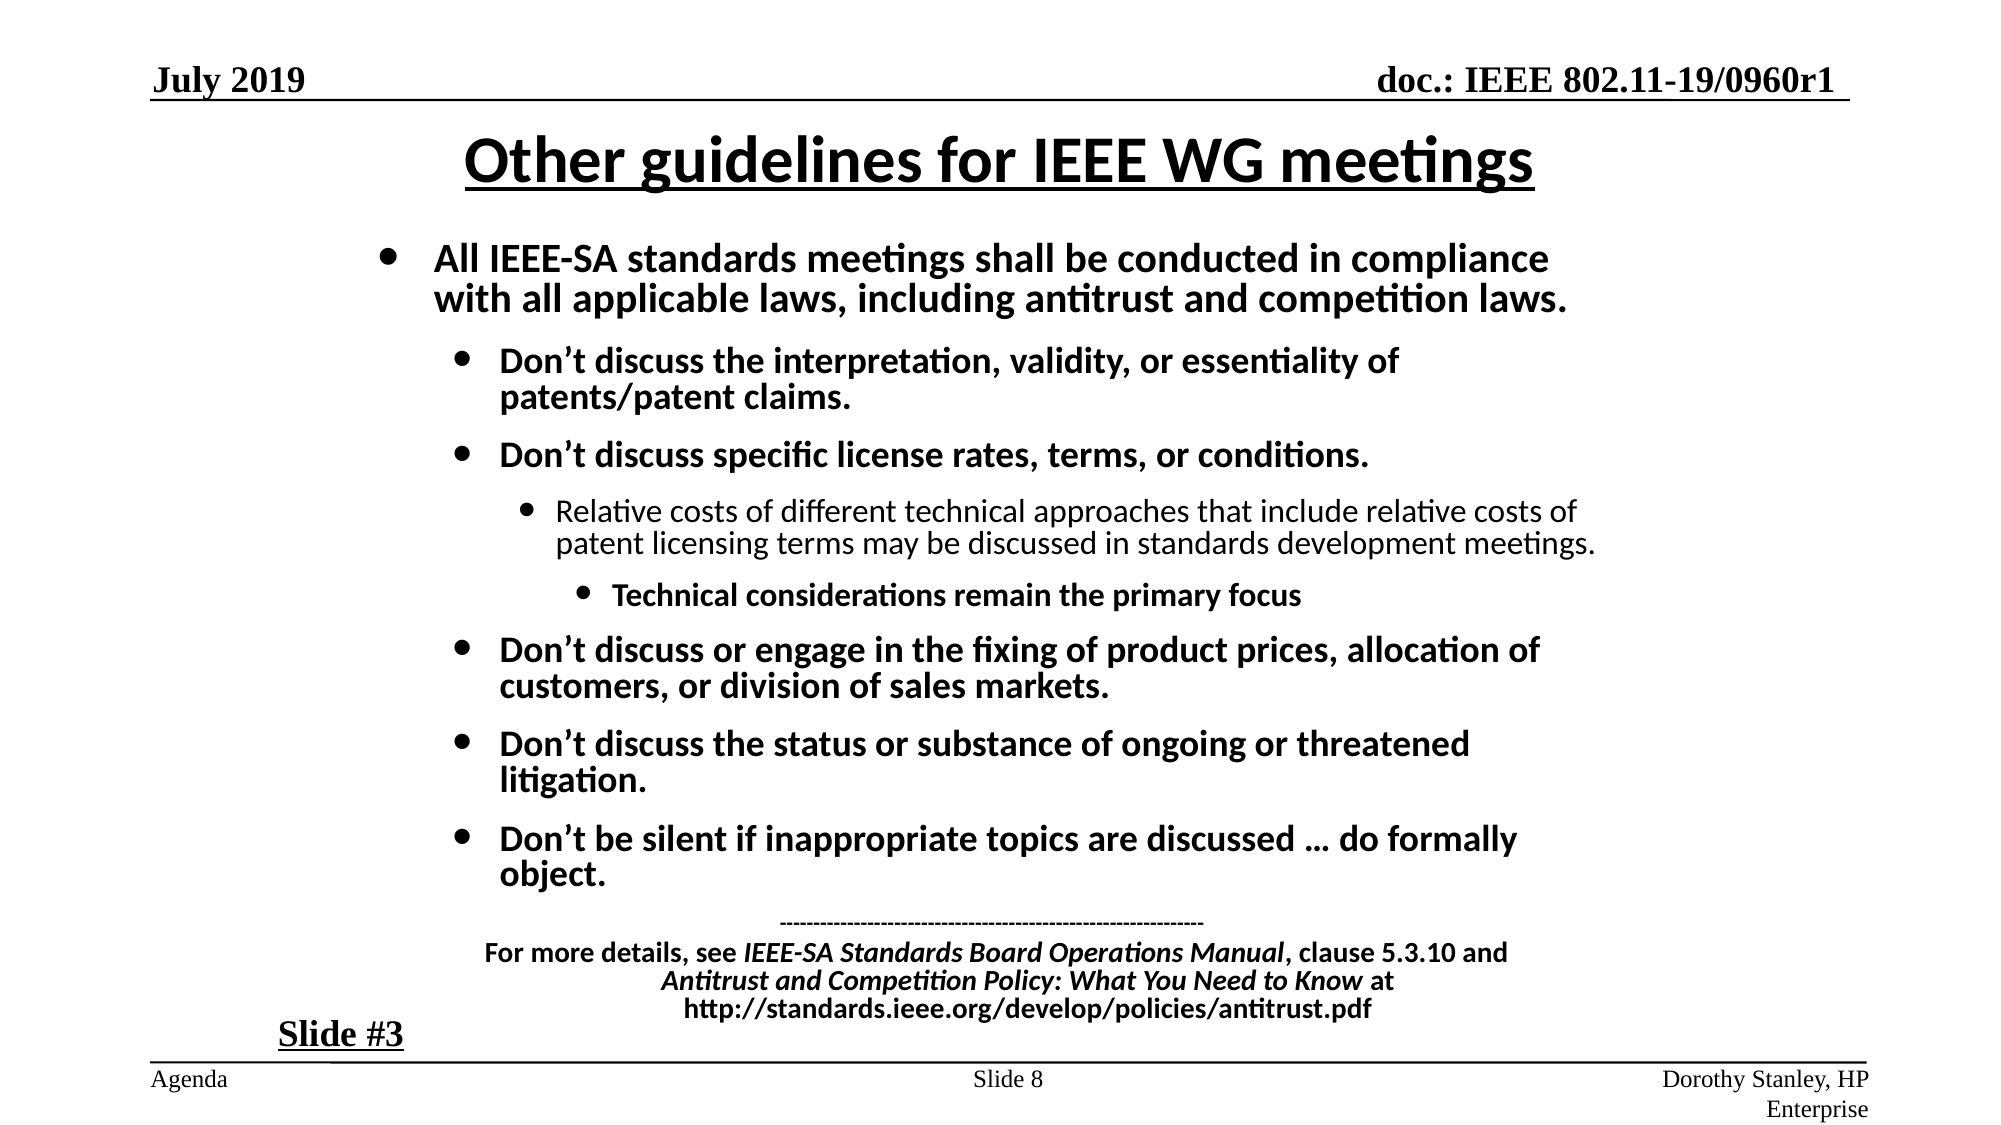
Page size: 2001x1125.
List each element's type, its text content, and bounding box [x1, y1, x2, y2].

text_box Slide #3 [263, 1001, 420, 1062]
slide_number Slide 8 [964, 1062, 1053, 1093]
title Other guidelines for IEEE WG meetings [287, 62, 1713, 250]
list All IEEE-SA standards meetings shall be conducted in compliance with all applicable laws, including antitrust and competition laws. Don’t discuss the interpretation, validity, or essentiality of patents/patent claims. Don’t discuss specific license rates, terms, or conditions. Relative costs of different technical approaches that include relative costs of patent licensing terms may be discussed in standards development meetings. Technical considerations remain the primary focus Don’t discuss or engage in the fixing of product prices, allocation of customers, or division of sales markets. Don’t discuss the status or substance of ongoing or threatened litigation. Don’t be silent if inappropriate topics are discussed … do formally object. --------------------------------------------------------------- For more details, see IEEE-SA Standards Board Operations Manual, clause 5.3.10 and Antitrust and Competition Policy: What You Need to Know at http://standards.ieee.org/develop/policies/antitrust.pdf [362, 233, 1638, 909]
footer Dorothy Stanley, HP Enterprise [1609, 1062, 1869, 1093]
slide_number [152, 54, 567, 100]
